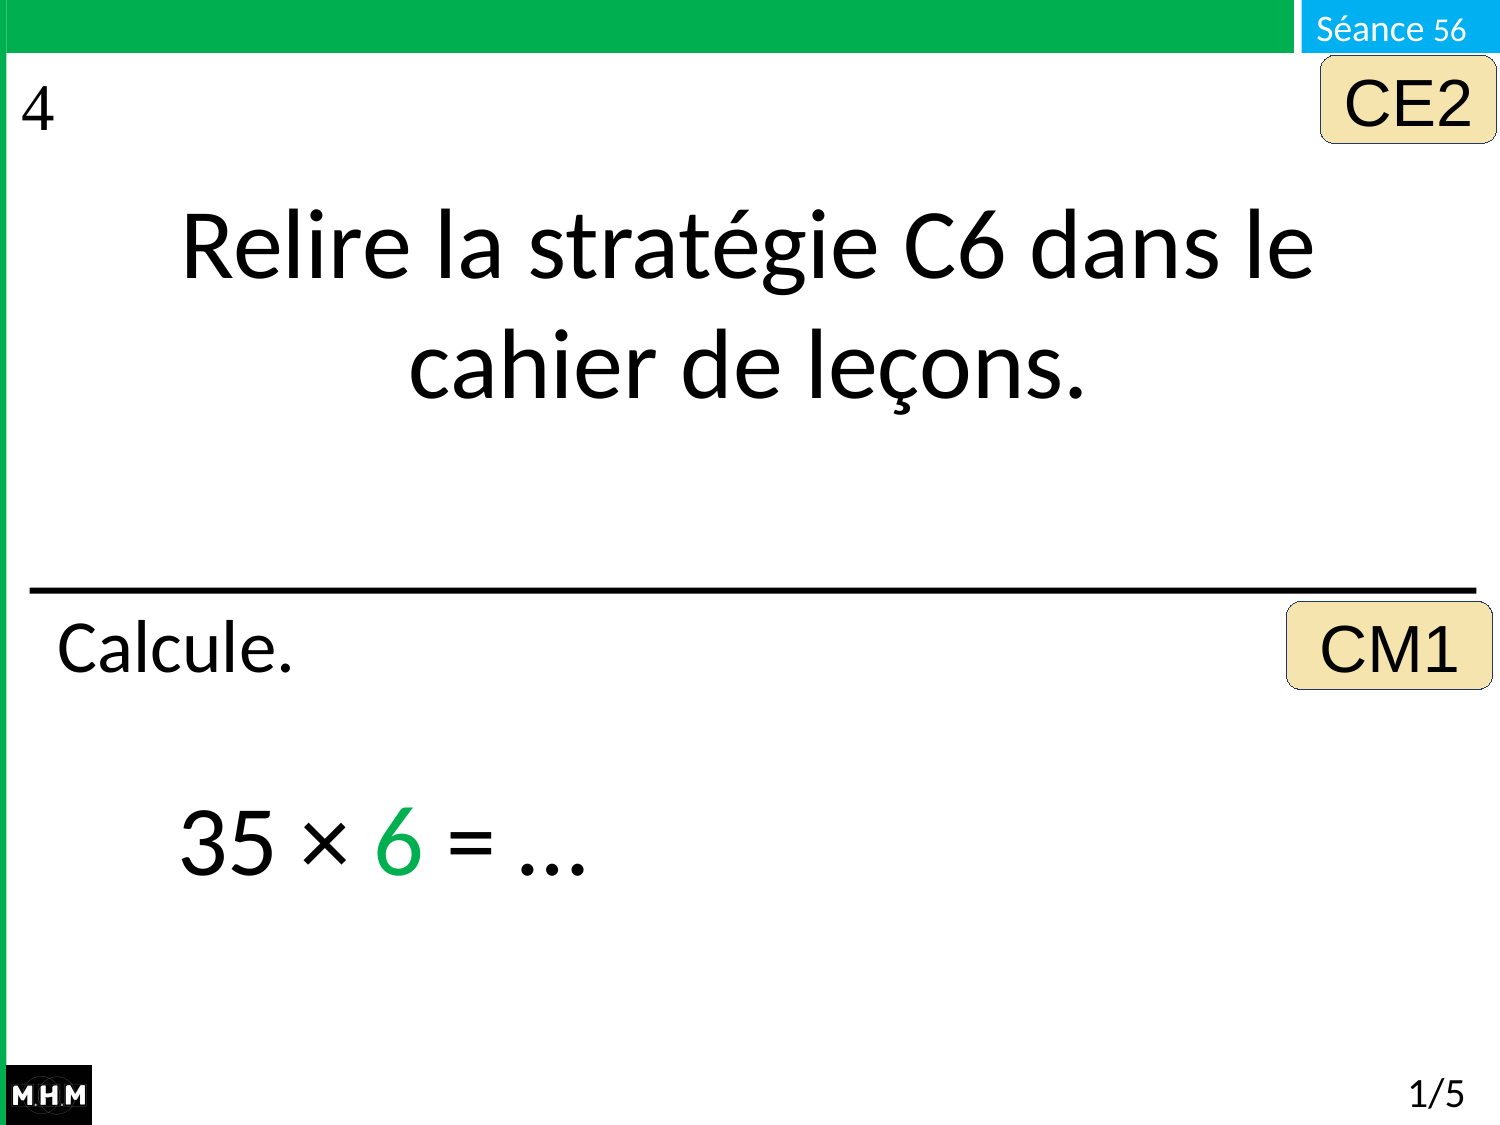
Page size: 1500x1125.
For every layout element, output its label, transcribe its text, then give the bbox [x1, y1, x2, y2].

text_box 35 × 6 = … [96, 767, 669, 903]
list 1/5 [1373, 1064, 1500, 1125]
title Calcule. [42, 608, 1337, 696]
text_box Relire la stratégie C6 dans le cahier de leçons. [101, 170, 1397, 426]
text_box CE2 [1320, 55, 1497, 144]
picture [6, 1065, 92, 1125]
text_box CM1 [1286, 601, 1493, 690]
